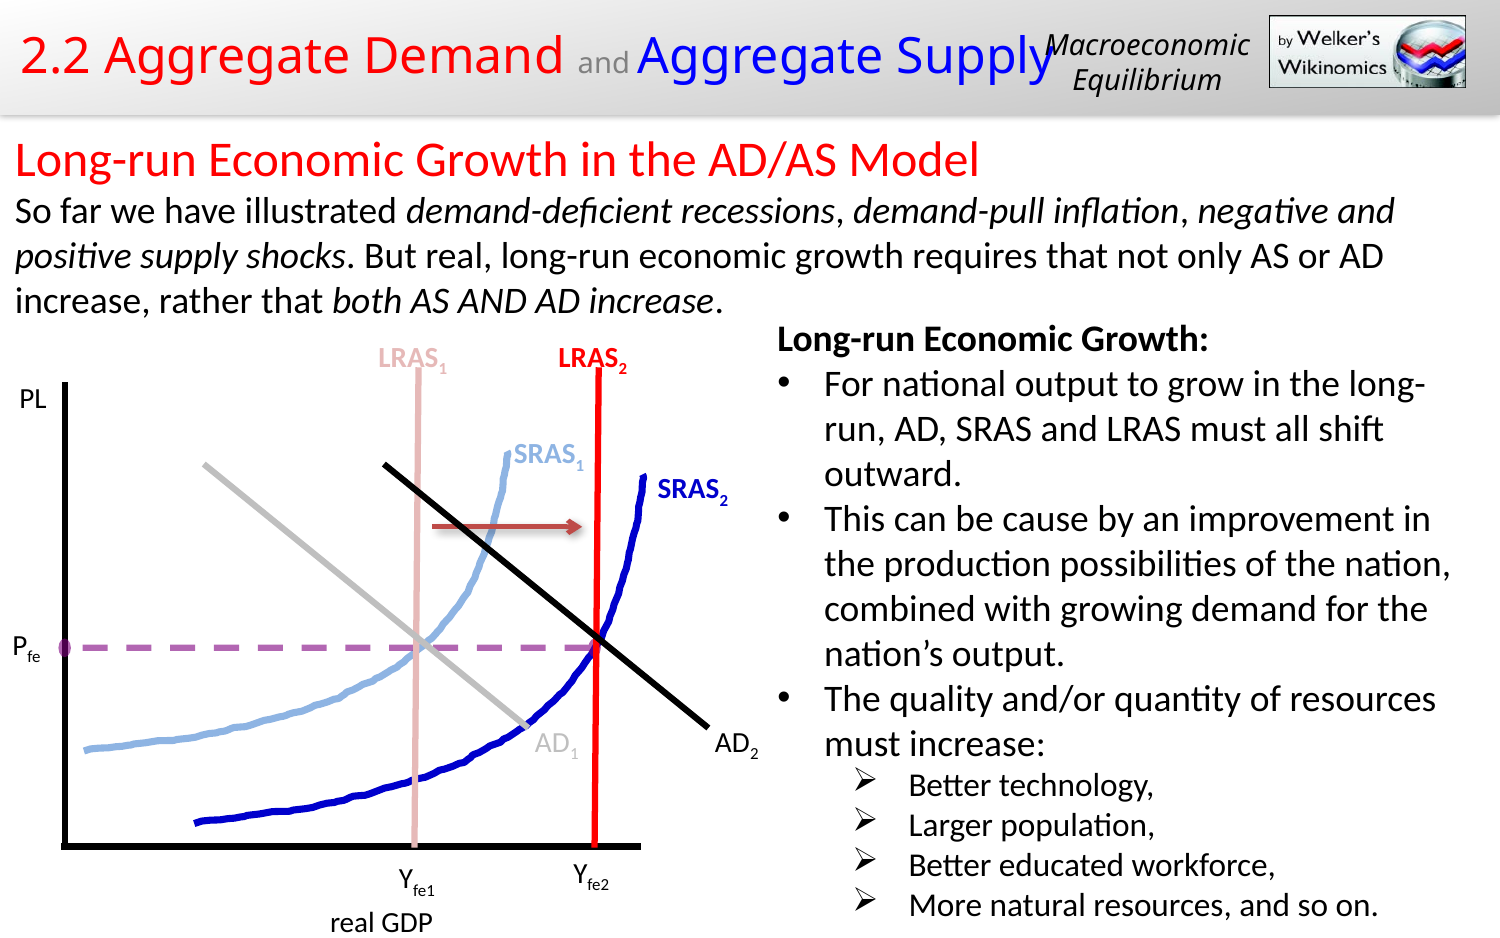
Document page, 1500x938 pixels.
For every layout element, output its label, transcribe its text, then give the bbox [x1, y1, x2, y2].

text_box Long-run Economic Growth in the AD/AS Model So far we have illustrated demand-deficient recessions, demand-pull inflation, negative and positive supply shocks. But real, long-run economic growth requires that not only AS or AD increase, rather that both AS AND AD increase. [0, 123, 1500, 329]
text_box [0, 0, 1500, 115]
text_box Long-run Economic Growth: For national output to grow in the long-run, AD, SRAS and LRAS must all shift outward. This can be cause by an improvement in the production possibilities of the nation, combined with growing demand for the nation’s output. The quality and/or quantity of resources must increase: Better technology, Larger population, Better educated workforce, More natural resources, and so on. [762, 306, 1500, 931]
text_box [0, 330, 817, 938]
